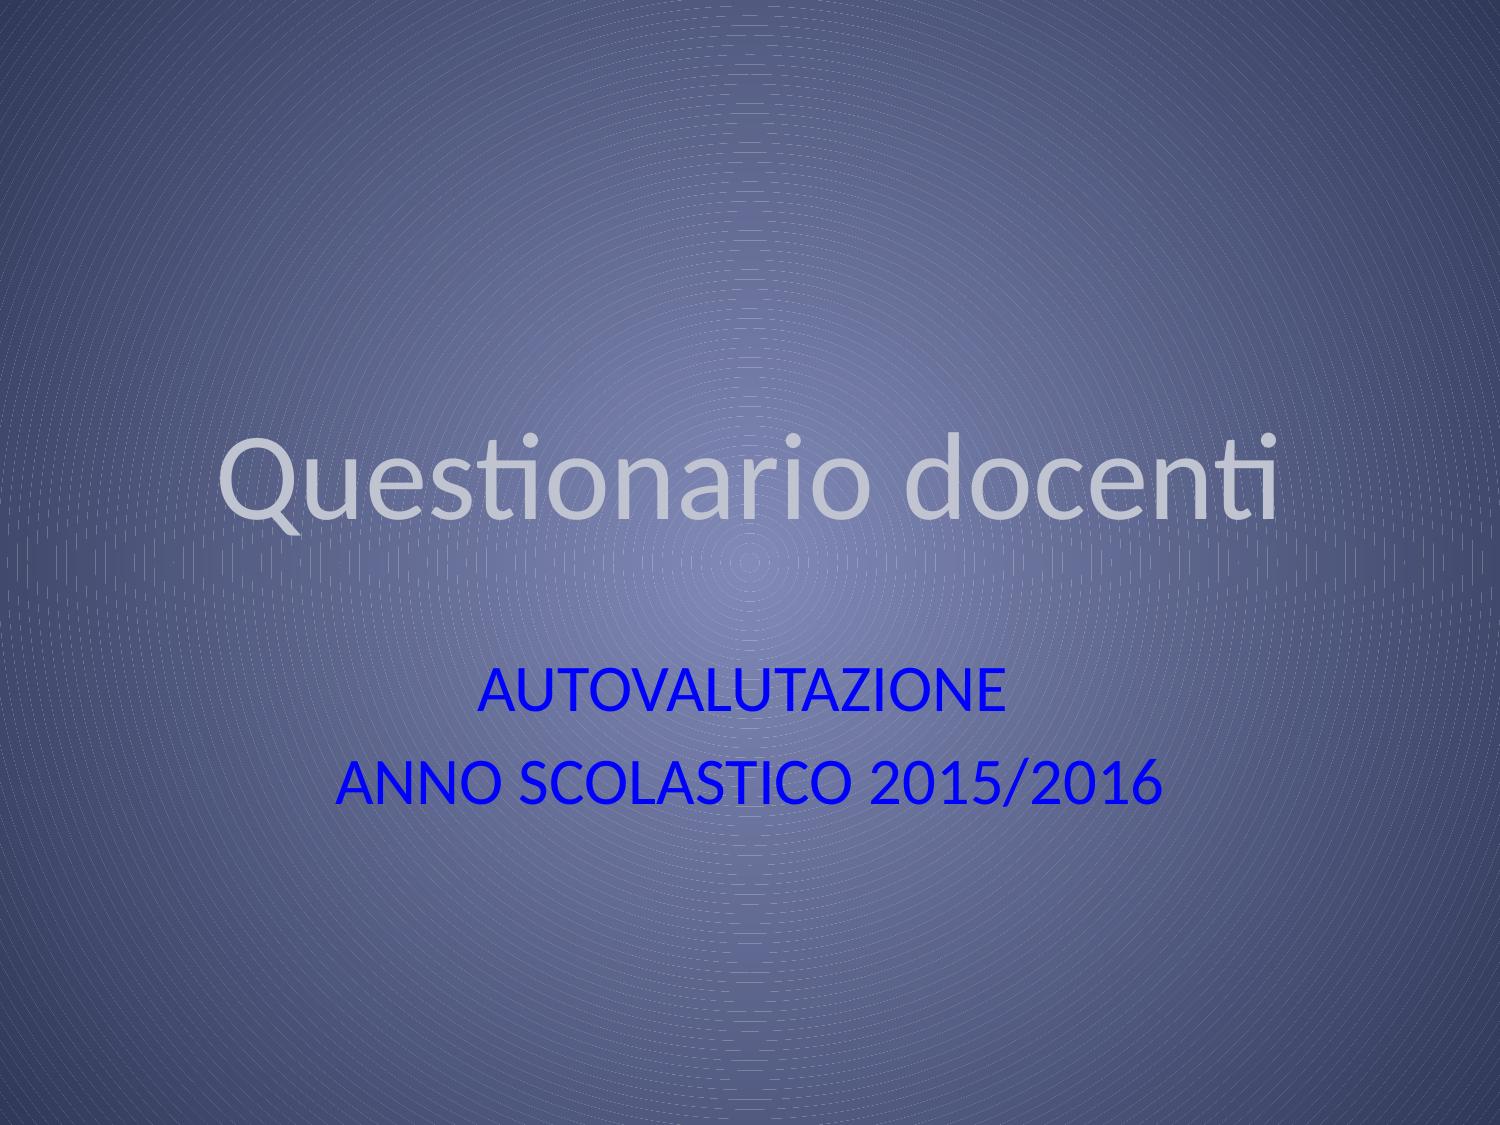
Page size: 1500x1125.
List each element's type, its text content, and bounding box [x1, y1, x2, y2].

title Questionario docenti [112, 349, 1388, 591]
subtitle AUTOVALUTAZIONE ANNO SCOLASTICO 2015/2016 [225, 637, 1275, 925]
